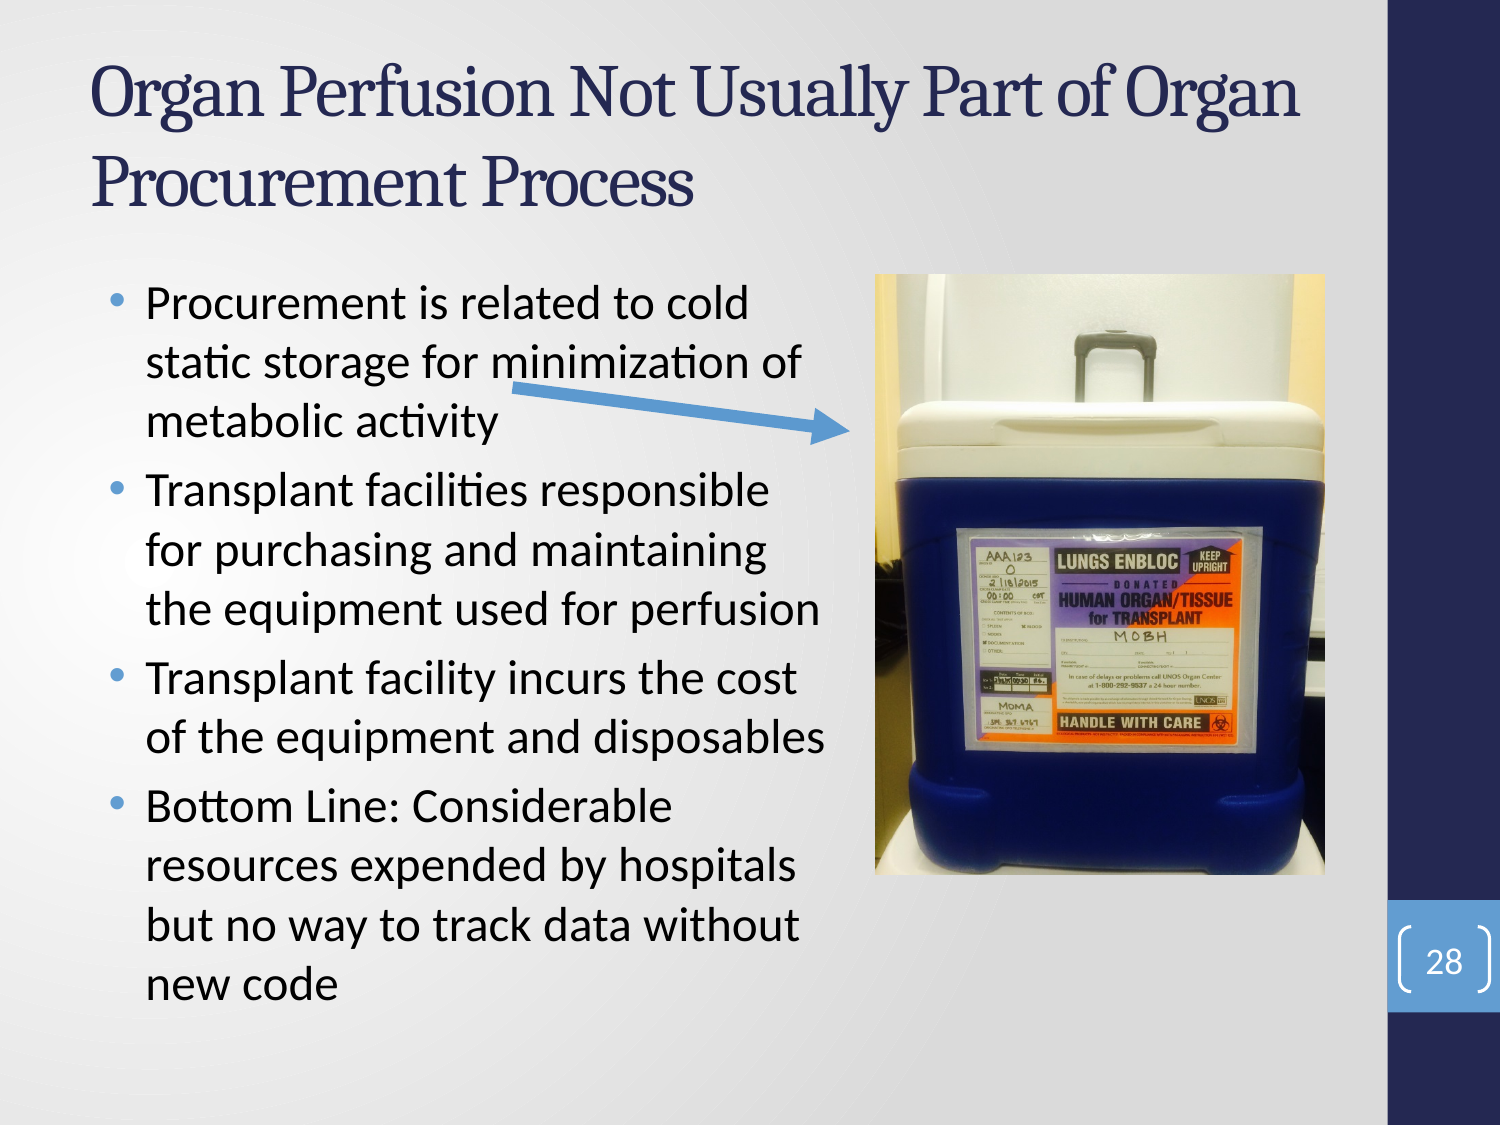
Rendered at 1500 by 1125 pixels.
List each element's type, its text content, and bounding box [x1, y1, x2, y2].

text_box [511, 386, 851, 432]
title Organ Perfusion Not Usually Part of Organ Procurement Process [75, 37, 1425, 225]
list Procurement is related to cold static storage for minimization of metabolic activity Transplant facilities responsible for purchasing and maintaining the equipment used for perfusion Transplant facility incurs the cost of the equipment and disposables Bottom Line: Considerable resources expended by hospitals but no way to track data without new code [75, 262, 850, 1050]
slide_number 28 [1397, 925, 1492, 994]
picture [874, 274, 1326, 876]
